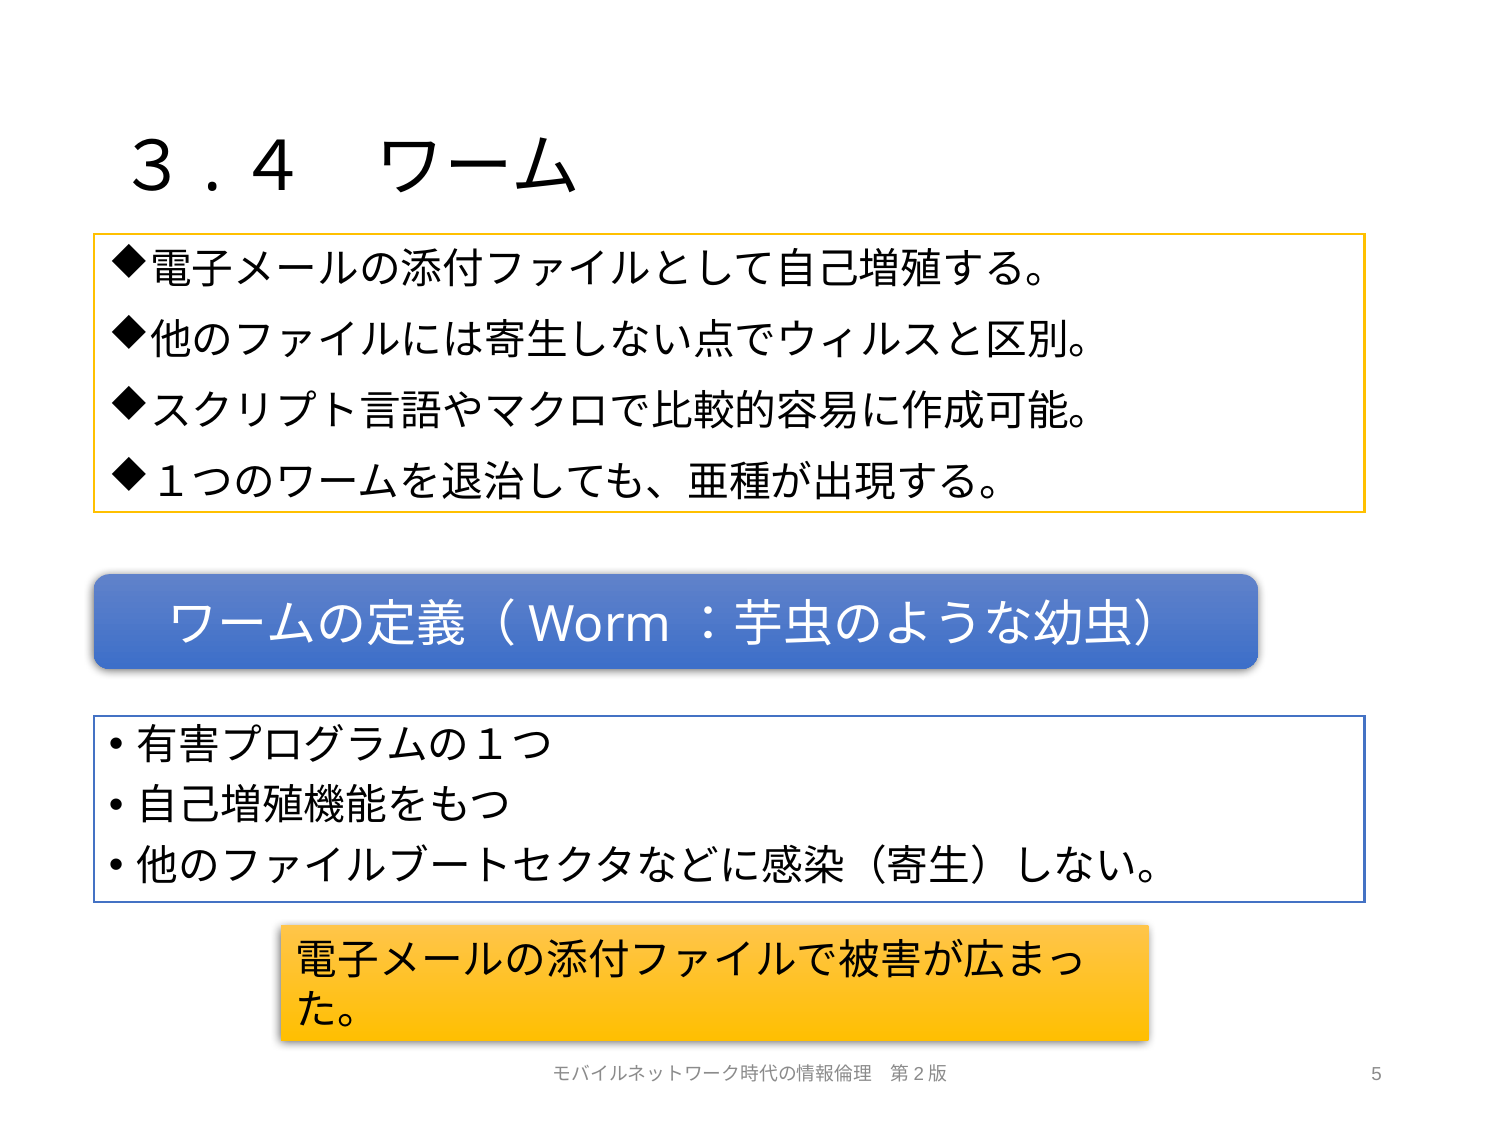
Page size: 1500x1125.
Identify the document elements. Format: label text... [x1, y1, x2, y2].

text_box 電子メールの添付ファイルとして自己増殖する。 他のファイルには寄生しない点でウィルスと区別。 スクリプト言語やマクロで比較的容易に作成可能。 １つのワームを退治しても、亜種が出現する。 [93, 233, 1366, 513]
text_box ワームの定義（Worm：芋虫のような幼虫） [93, 574, 1258, 669]
title ３.４ ワーム [103, 59, 1397, 278]
footer モバイルネットワーク時代の情報倫理 第2版 [496, 1051, 1004, 1103]
list 有害プログラムの１つ 自己増殖機能をもつ 他のファイルブートセクタなどに感染（寄生）しない。 [93, 715, 1366, 903]
text_box 電子メールの添付ファイルで被害が広まった。 [281, 925, 1149, 1041]
slide_number 5 [1059, 1042, 1397, 1103]
